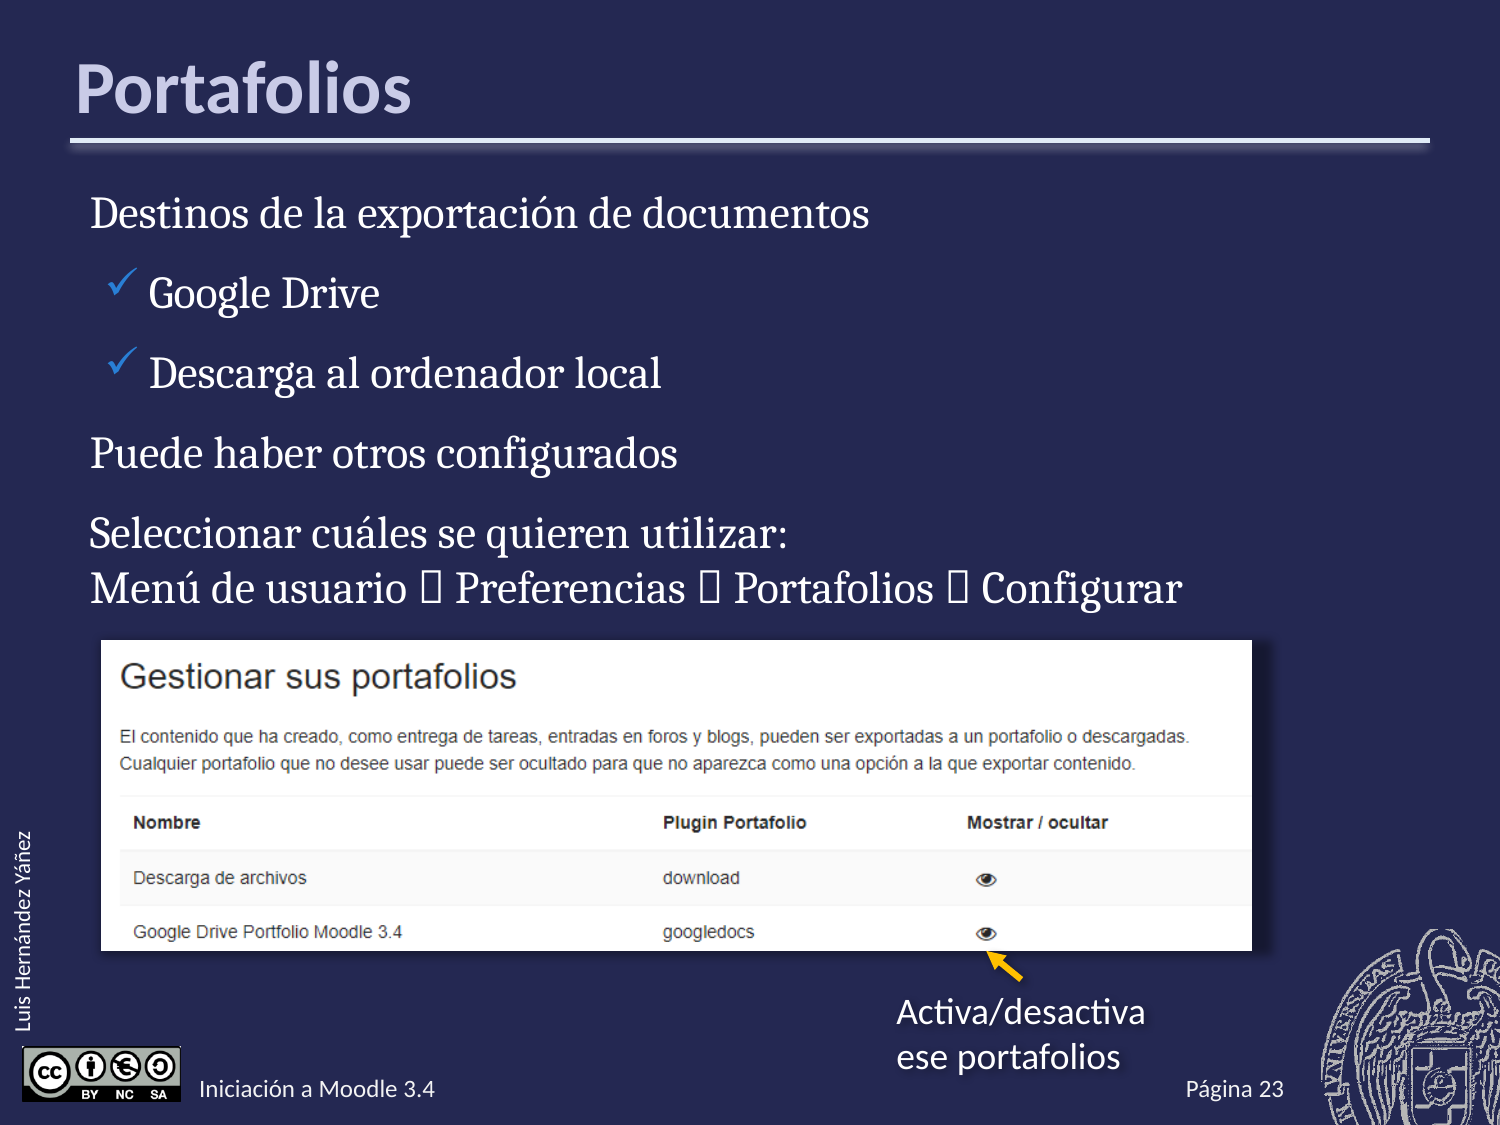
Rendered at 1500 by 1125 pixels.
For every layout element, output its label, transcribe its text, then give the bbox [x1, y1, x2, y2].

slide_number Página 22 [1136, 1042, 1285, 1103]
picture [101, 640, 1252, 952]
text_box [985, 950, 1022, 980]
title Portafolios [75, 46, 1425, 129]
text_box Activa/desactiva ese portafolios [879, 977, 1163, 1086]
footer Iniciación a Moodle 3.4 [199, 1042, 1114, 1103]
picture [1321, 929, 1500, 1125]
picture [22, 1046, 181, 1102]
list Destinos de la exportación de documentos Google Drive Descarga al ordenador local Puede haber otros configurados Seleccionar cuáles se quieren utilizar: Menú de usuario  Preferencias  Portafolios  Configurar [75, 175, 1425, 1015]
